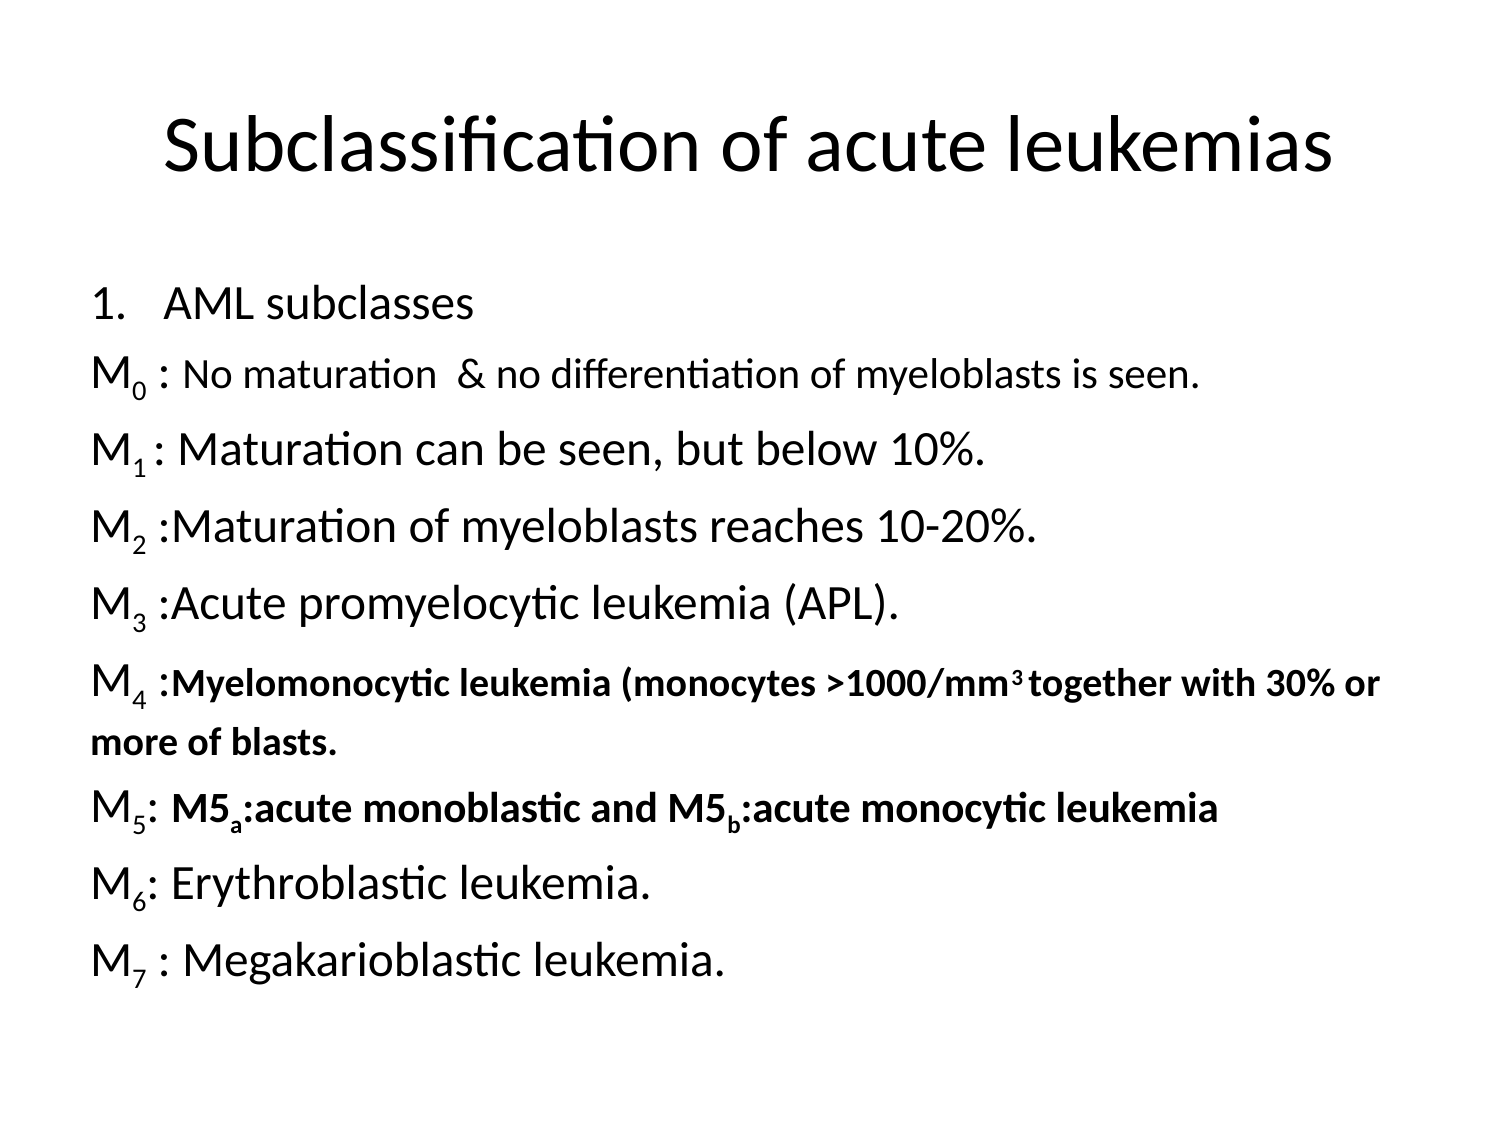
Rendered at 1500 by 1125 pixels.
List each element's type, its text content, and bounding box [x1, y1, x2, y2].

title Subclassification of acute leukemias [75, 45, 1425, 233]
list AML subclasses M0 : No maturation & no differentiation of myeloblasts is seen. M1 : Maturation can be seen, but below 10%. M2 :Maturation of myeloblasts reaches 10-20%. M3 :Acute promyelocytic leukemia (APL). M4 :Myelomonocytic leukemia (monocytes >1000/mm3 together with 30% or more of blasts. M5: M5a:acute monoblastic and M5b:acute monocytic leukemia M6: Erythroblastic leukemia. M7 : Megakarioblastic leukemia. [75, 262, 1425, 1005]
